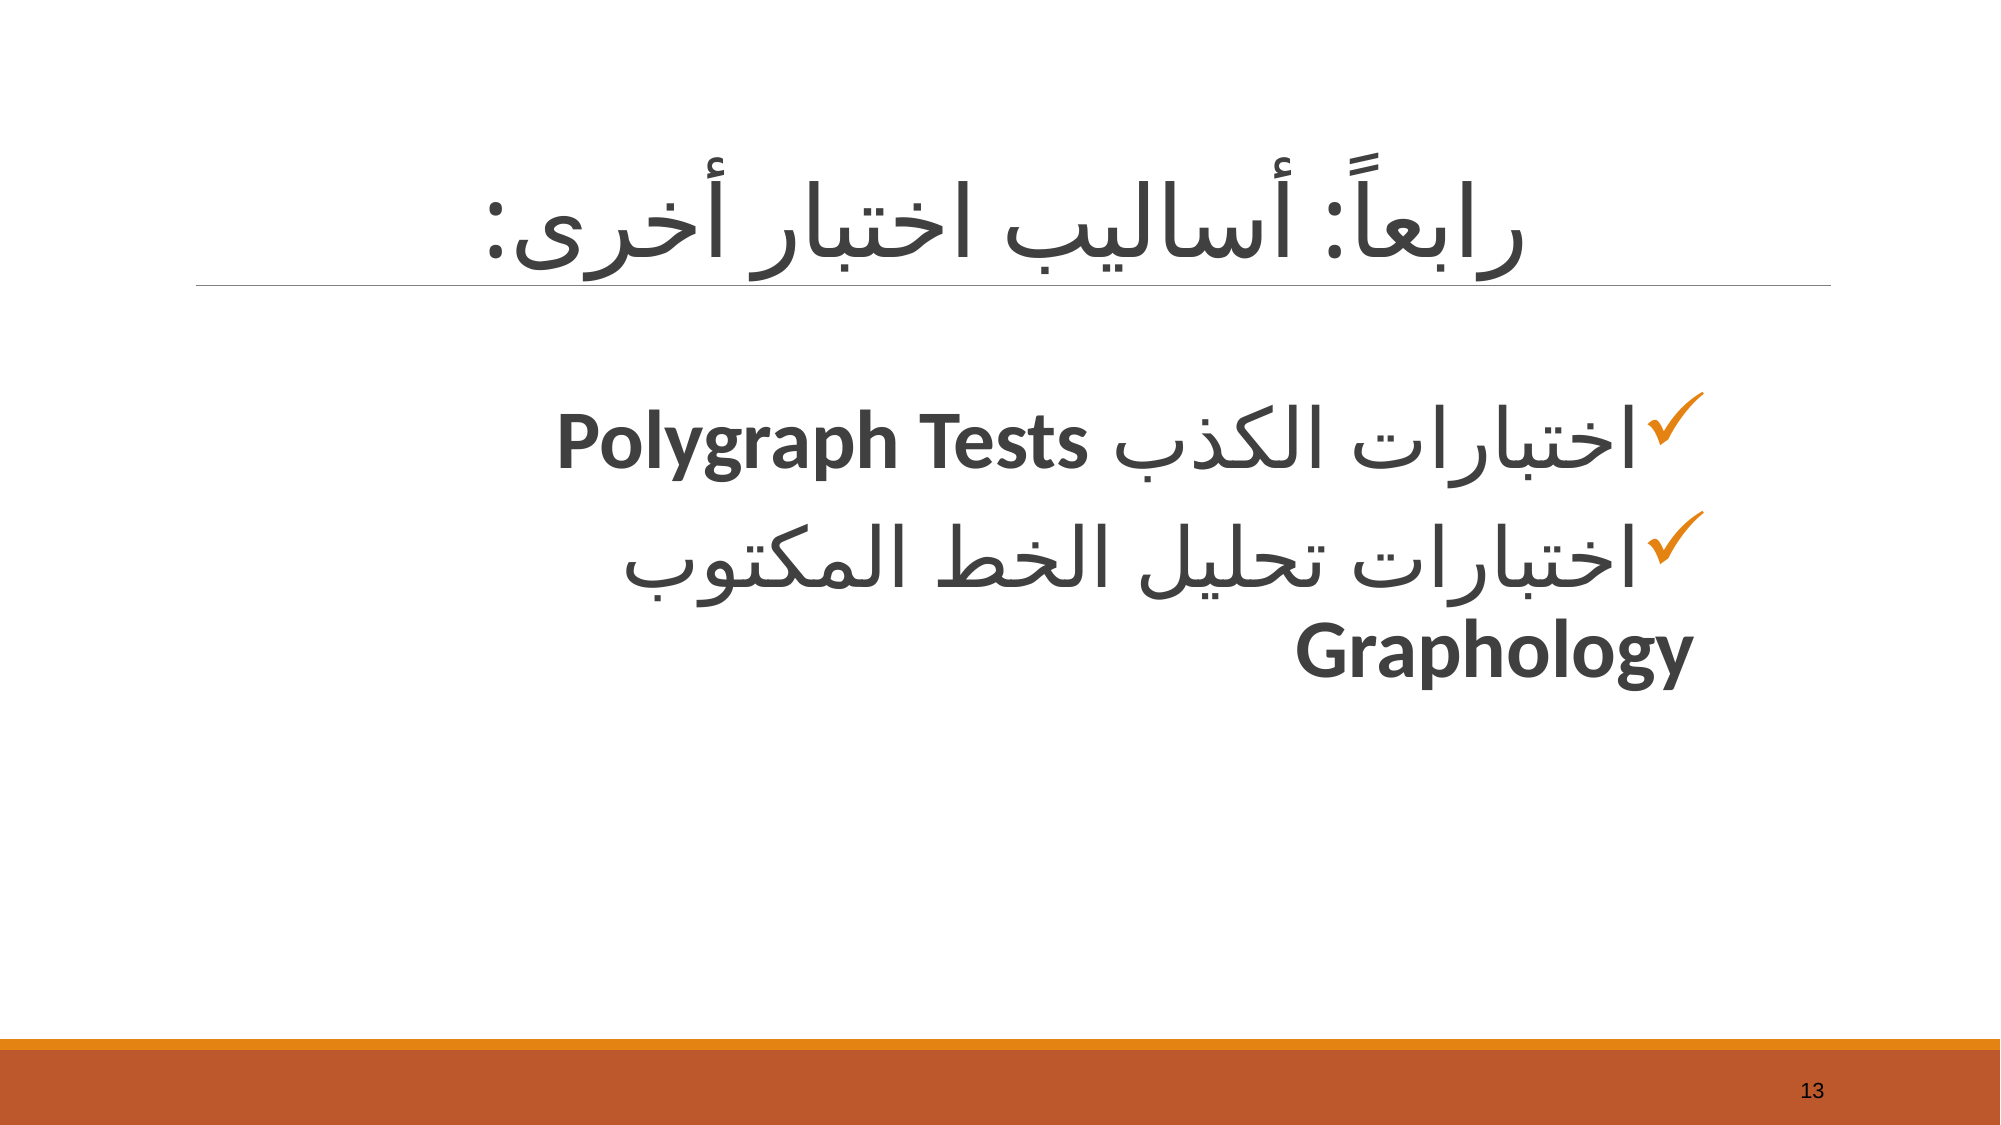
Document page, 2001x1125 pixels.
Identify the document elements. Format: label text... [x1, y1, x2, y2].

title رابعاً: أساليب اختبار أخرى: [180, 47, 1830, 285]
list اختبارات الكذب Polygraph Tests اختبارات تحليل الخط المكتوب Graphology [360, 388, 1711, 758]
slide_number 13 [1624, 1059, 1840, 1120]
